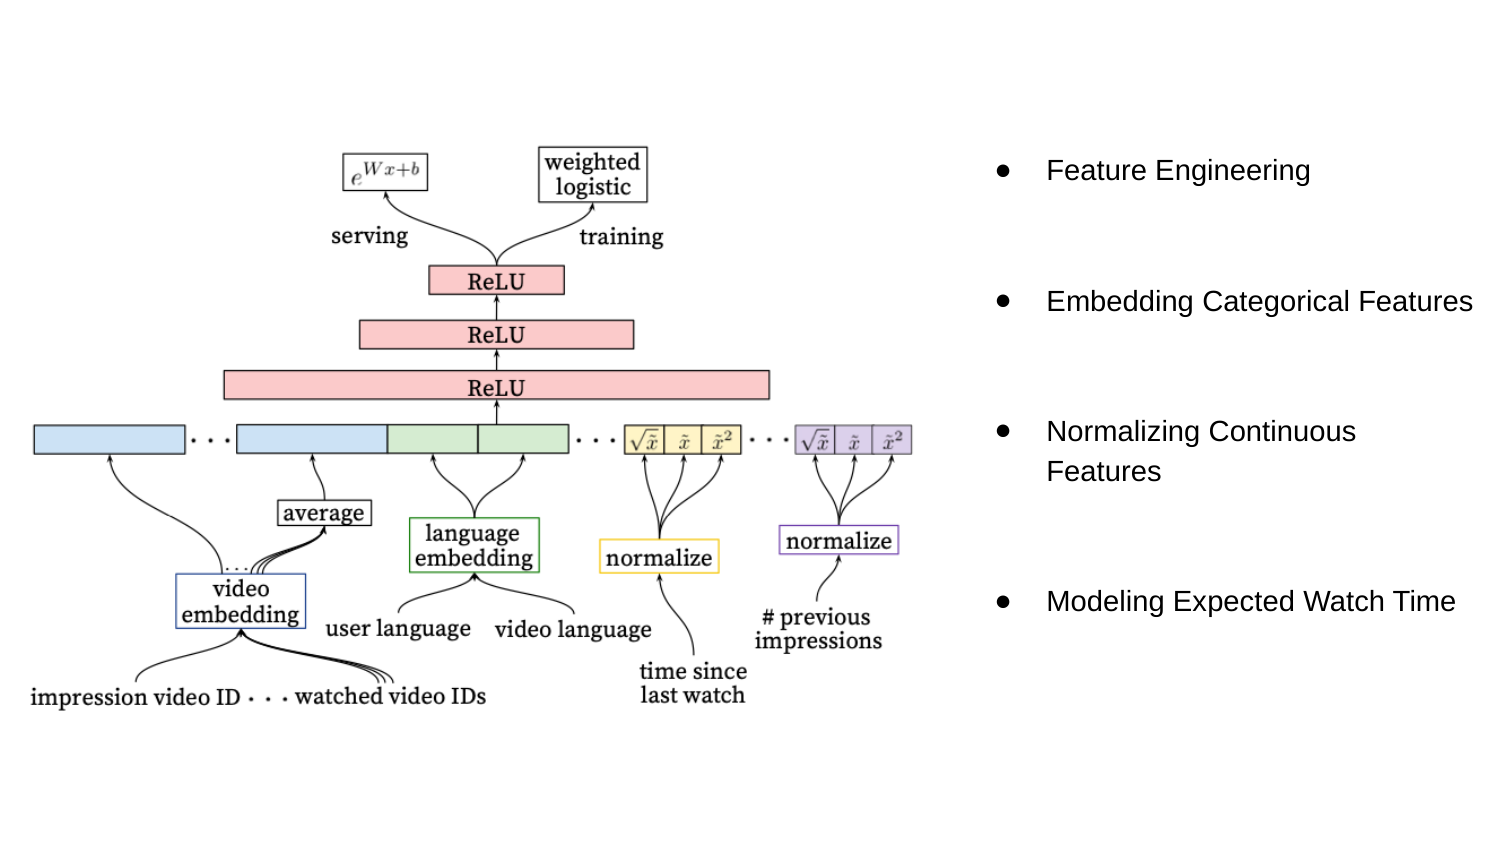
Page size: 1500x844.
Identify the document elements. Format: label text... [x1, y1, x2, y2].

list Feature Engineering Embedding Categorical Features Normalizing Continuous Features Modeling Expected Watch Time [956, 131, 1493, 750]
picture [0, 130, 947, 714]
